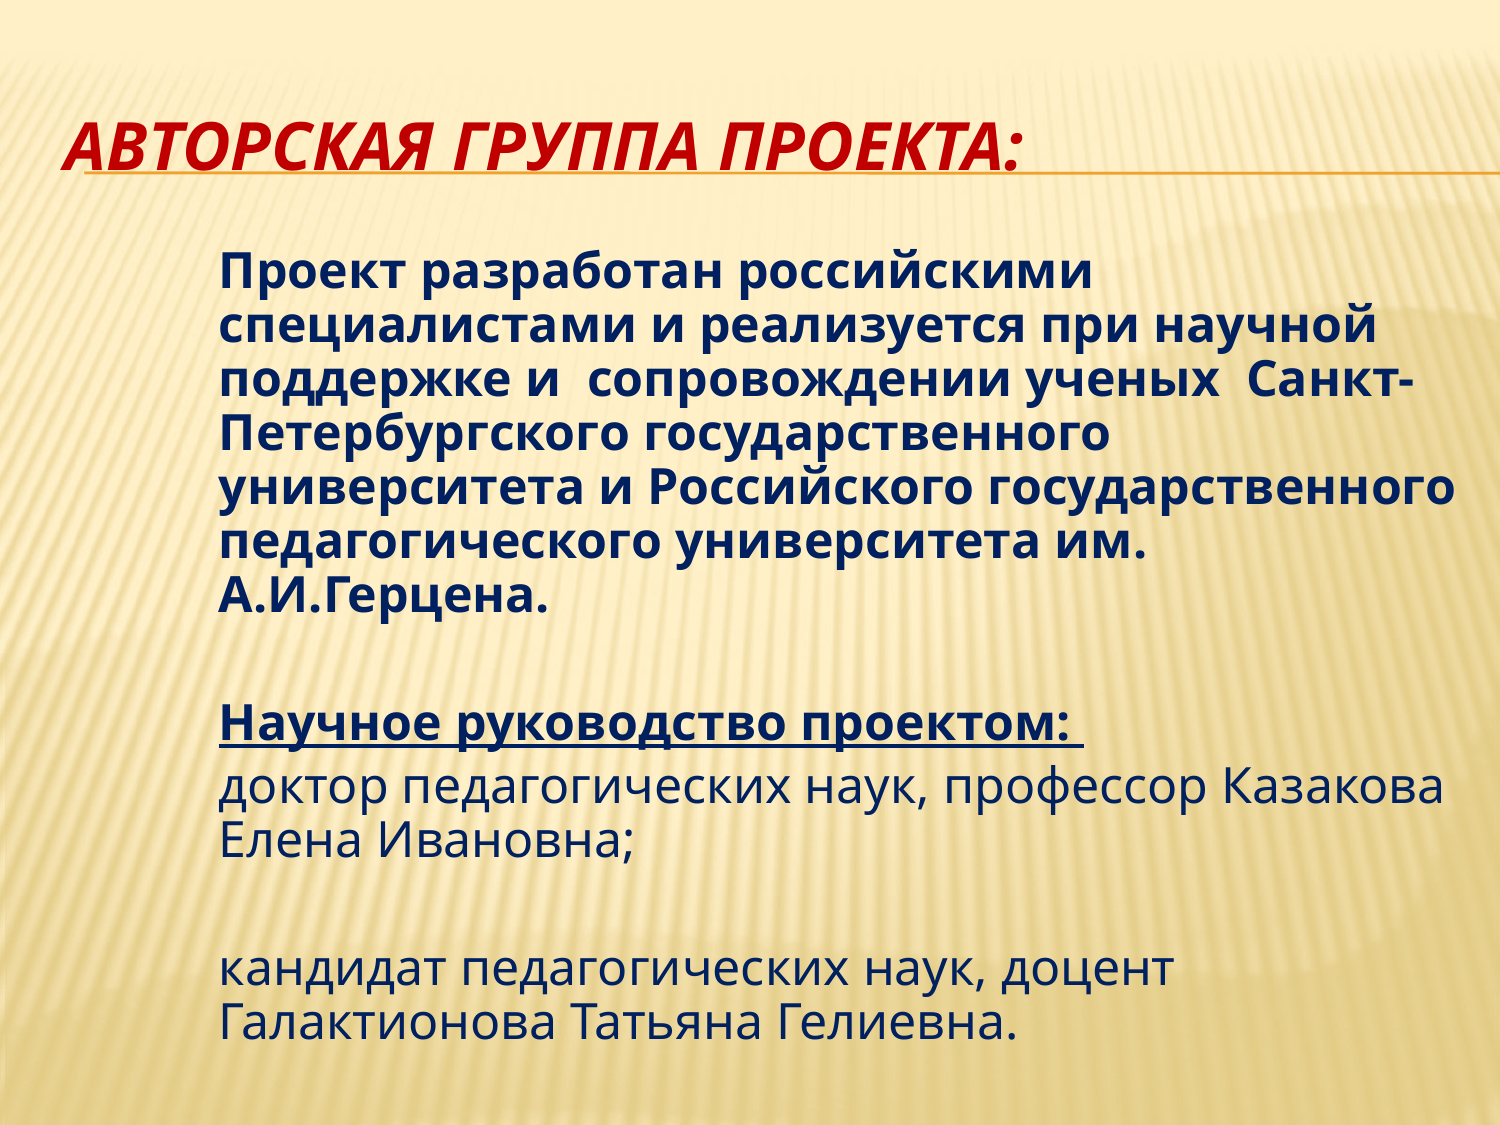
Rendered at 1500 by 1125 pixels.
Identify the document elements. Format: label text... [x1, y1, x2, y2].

title Авторская группа проекта: [50, 75, 1475, 213]
list Проект разработан российскими специалистами и реализуется при научной поддержке и сопровождении ученых Санкт-Петербургского государственного университета и Российского государственного педагогического университета им. А.И.Герцена. Научное руководство проектом: доктор педагогических наук, профессор Казакова Елена Ивановна; кандидат педагогических наук, доцент Галактионова Татьяна Гелиевна. [147, 237, 1475, 1075]
